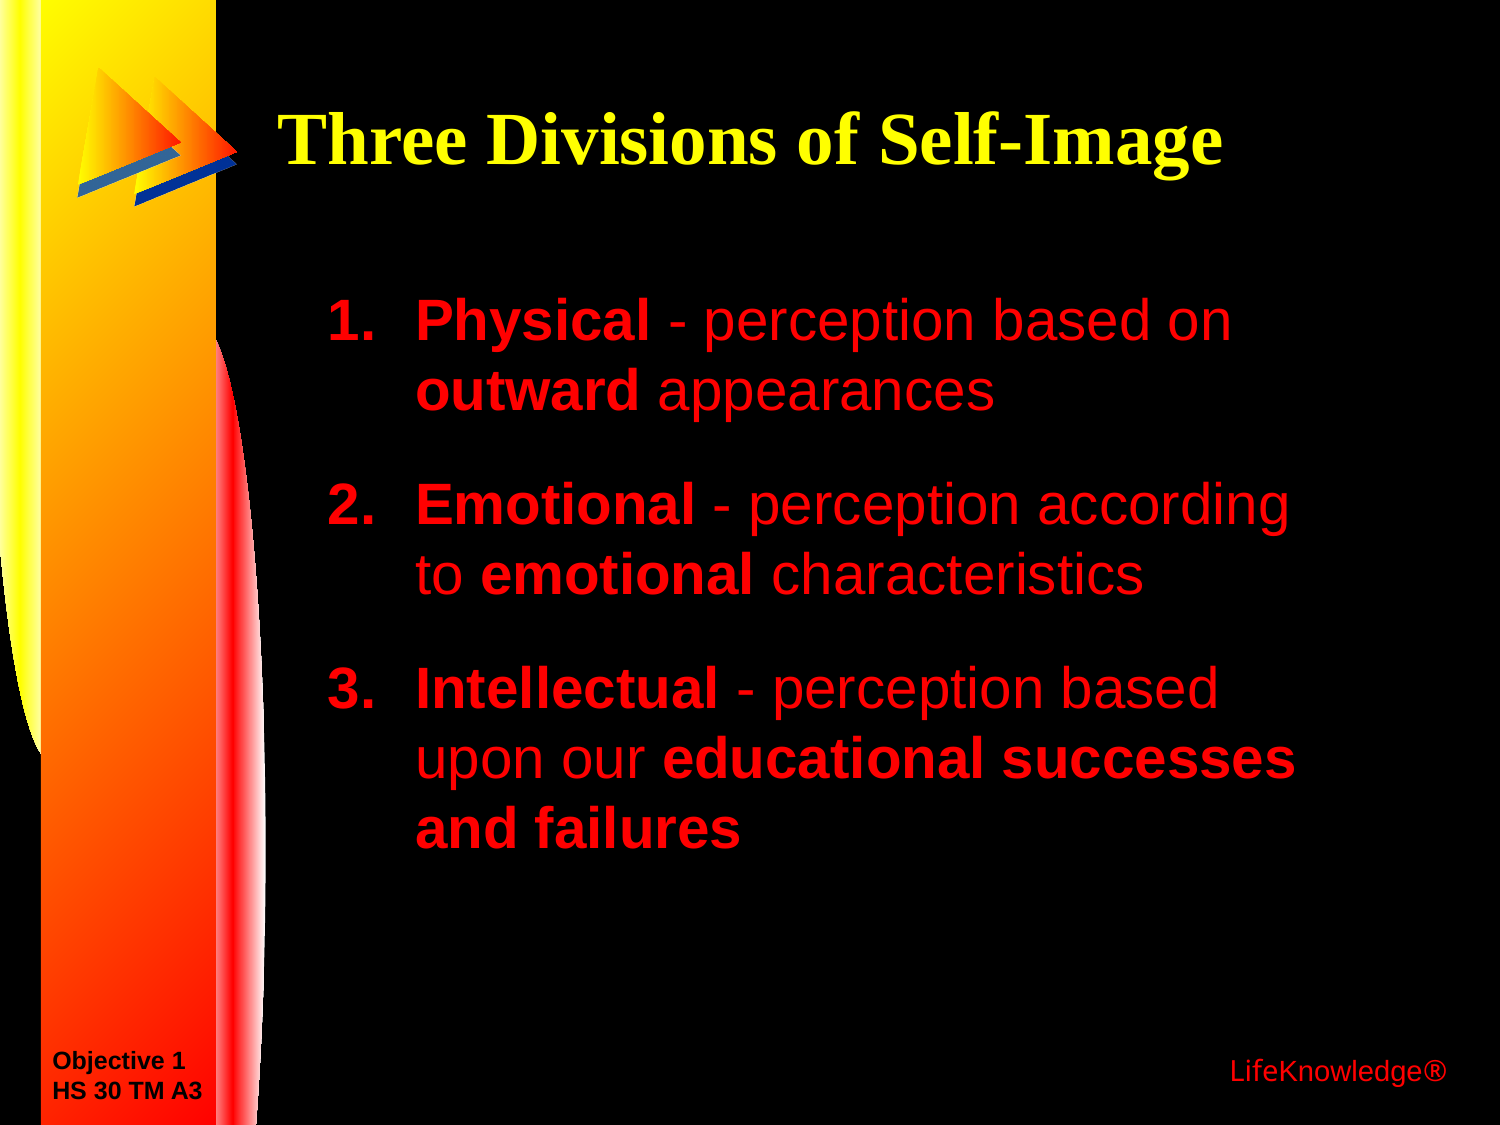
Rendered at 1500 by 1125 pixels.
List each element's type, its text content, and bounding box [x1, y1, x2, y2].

footer LifeKnowledge® [0, 1049, 1463, 1125]
text_box Objective 1 HS 30 TM A3 [37, 1037, 227, 1113]
title Three Divisions of Self-Image [262, 37, 1401, 188]
list Physical - perception based on outward appearances Emotional - perception according to emotional characteristics Intellectual - perception based upon our educational successes and failures [312, 274, 1338, 1026]
